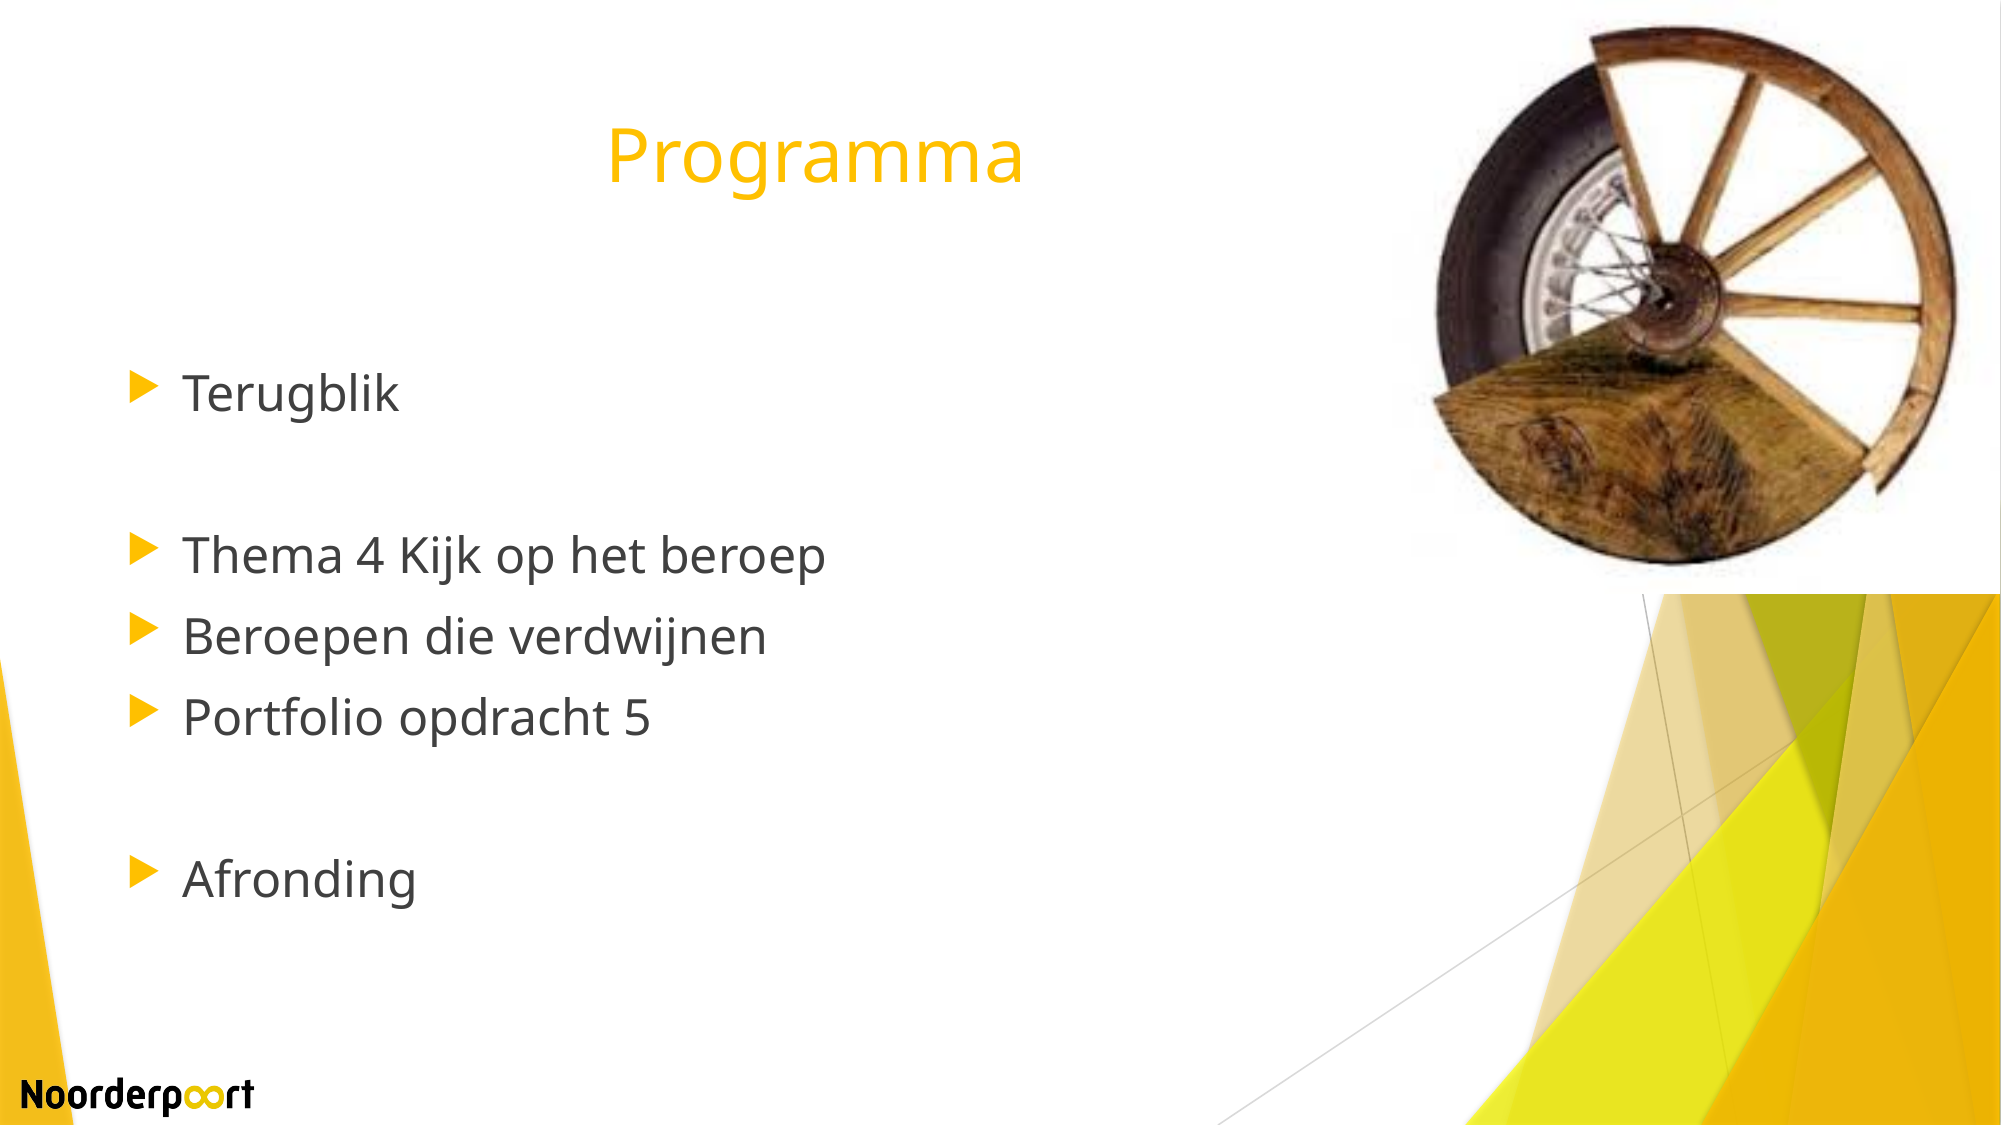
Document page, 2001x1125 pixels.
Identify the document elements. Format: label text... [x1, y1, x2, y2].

picture [1392, 0, 2000, 595]
picture [19, 1075, 255, 1119]
title Programma [111, 99, 1387, 317]
list Terugblik Thema 4 Kijk op het beroep Beroepen die verdwijnen Portfolio opdracht 5 Afronding [111, 354, 1522, 992]
